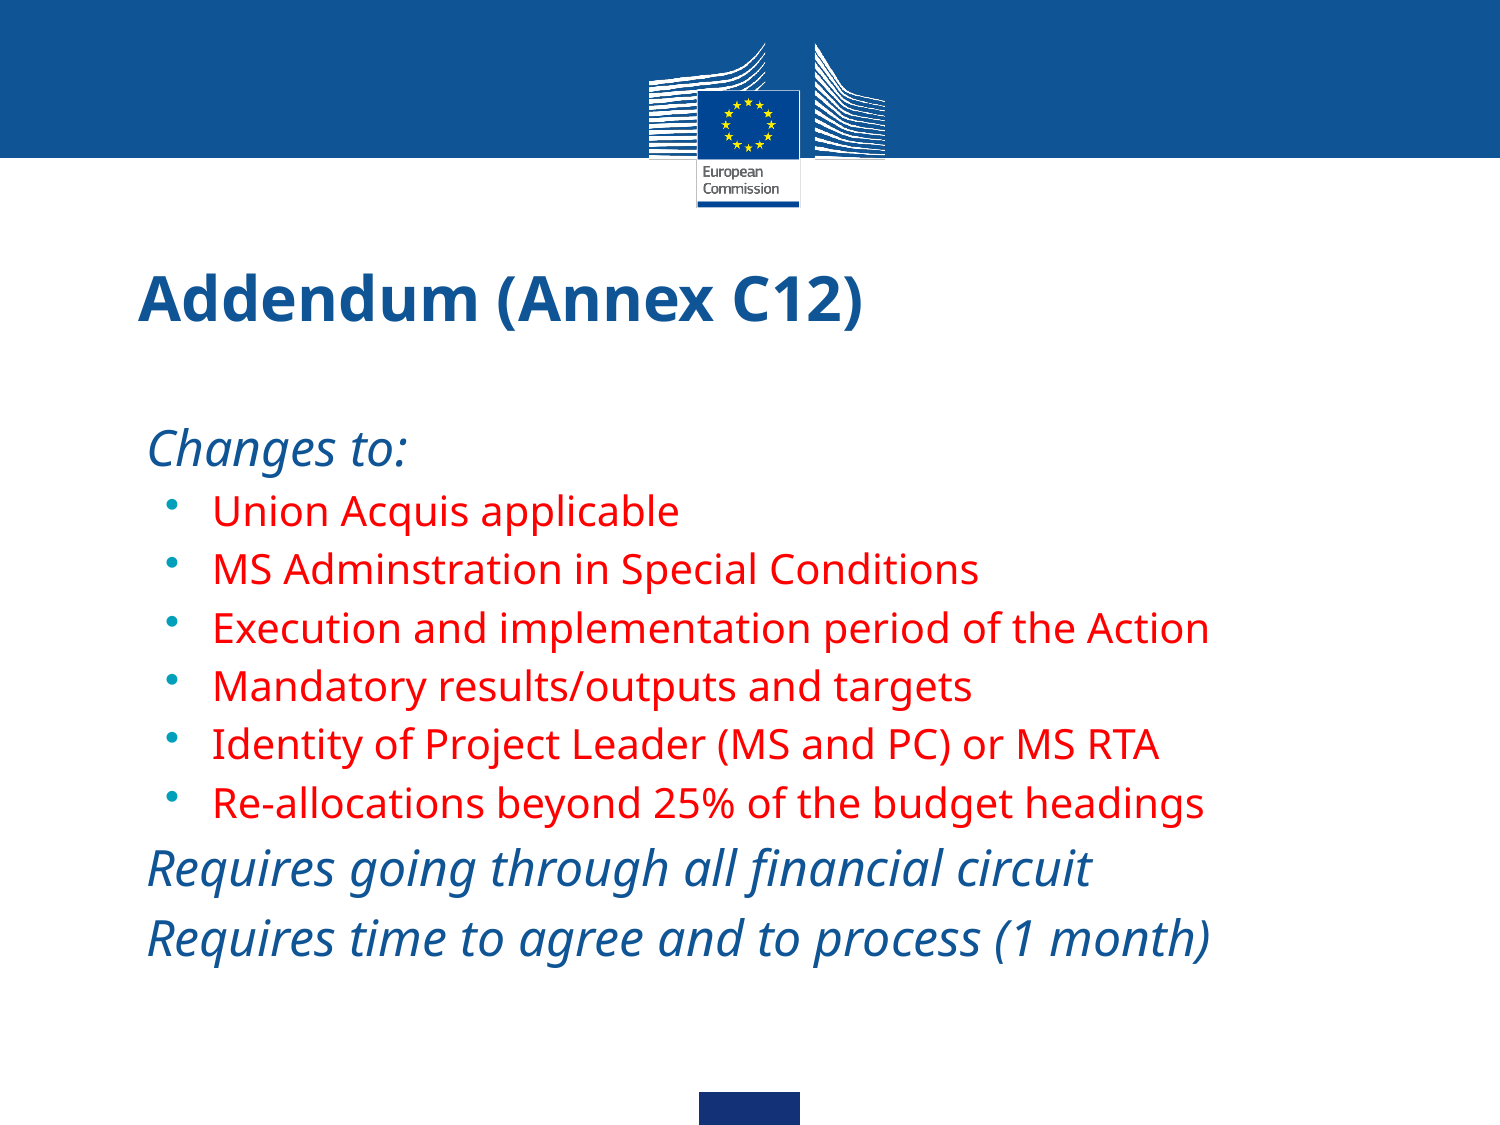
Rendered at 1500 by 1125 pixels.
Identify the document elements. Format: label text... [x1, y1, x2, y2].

title Addendum (Annex C12) [64, 219, 1415, 374]
picture [649, 42, 885, 208]
list Changes to: Union Acquis applicable MS Adminstration in Special Conditions Execution and implementation period of the Action Mandatory results/outputs and targets Identity of Project Leader (MS and PC) or MS RTA Re-allocations beyond 25% of the budget headings Requires going through all financial circuit Requires time to agree and to process (1 month) [75, 408, 1425, 988]
